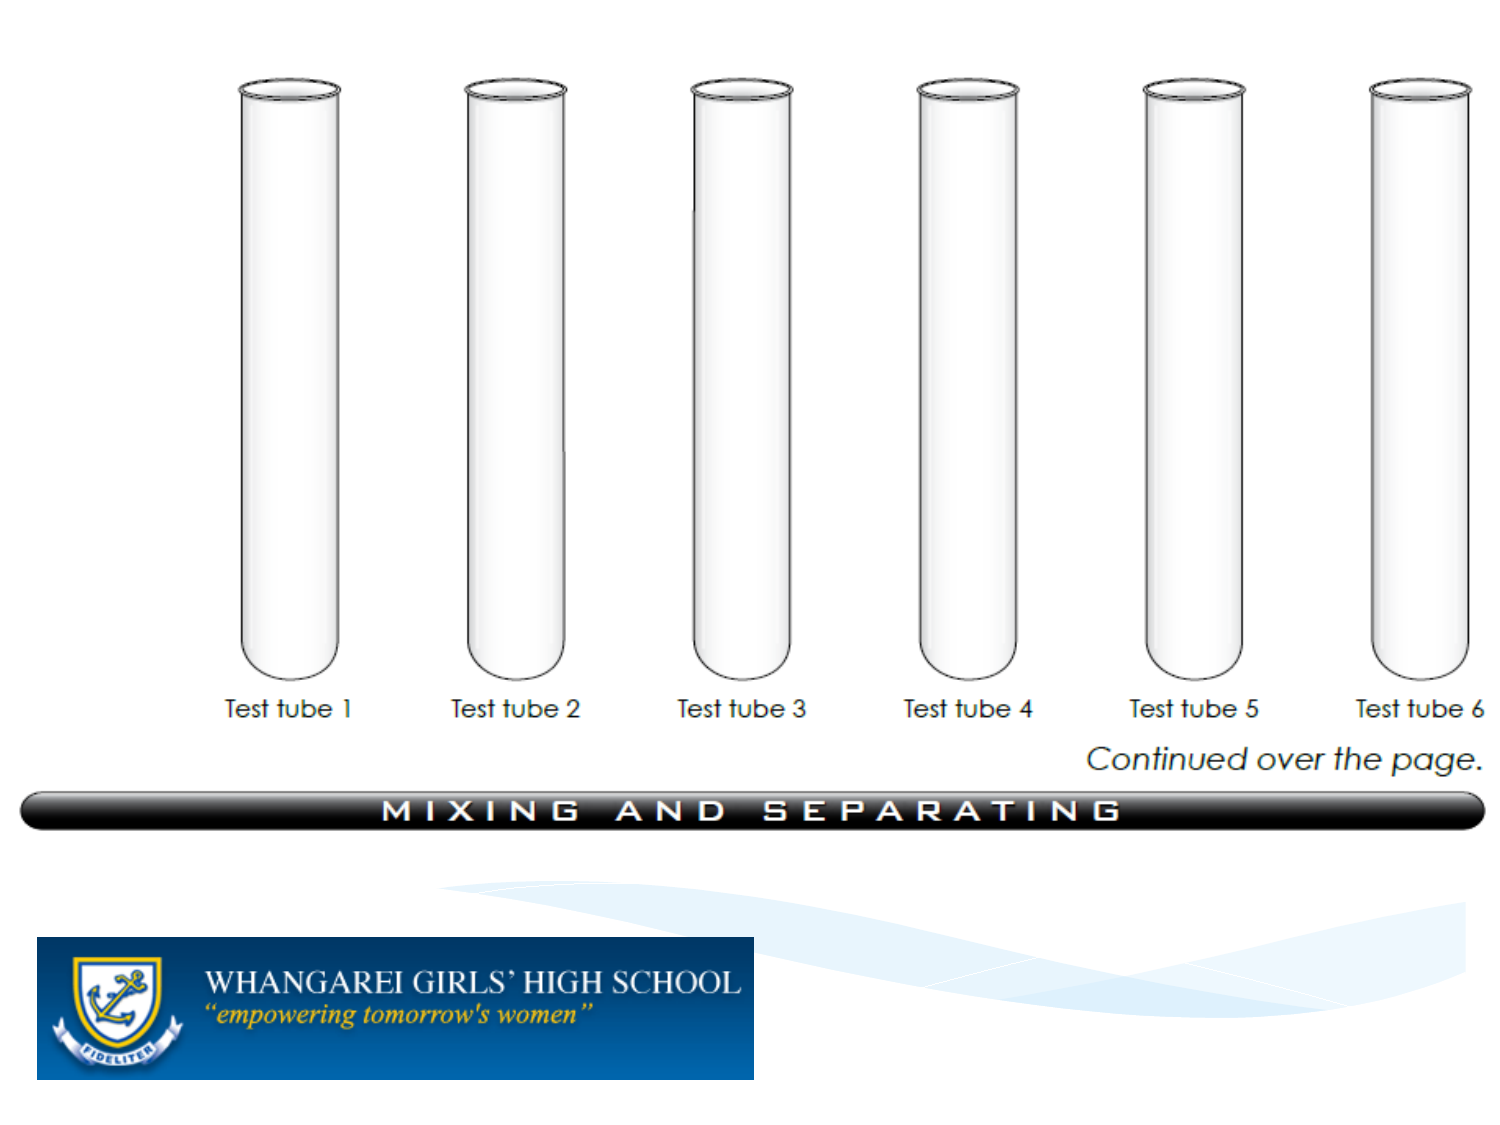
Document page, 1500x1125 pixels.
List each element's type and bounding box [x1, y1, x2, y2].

picture [37, 937, 754, 1080]
picture [0, 37, 1500, 838]
